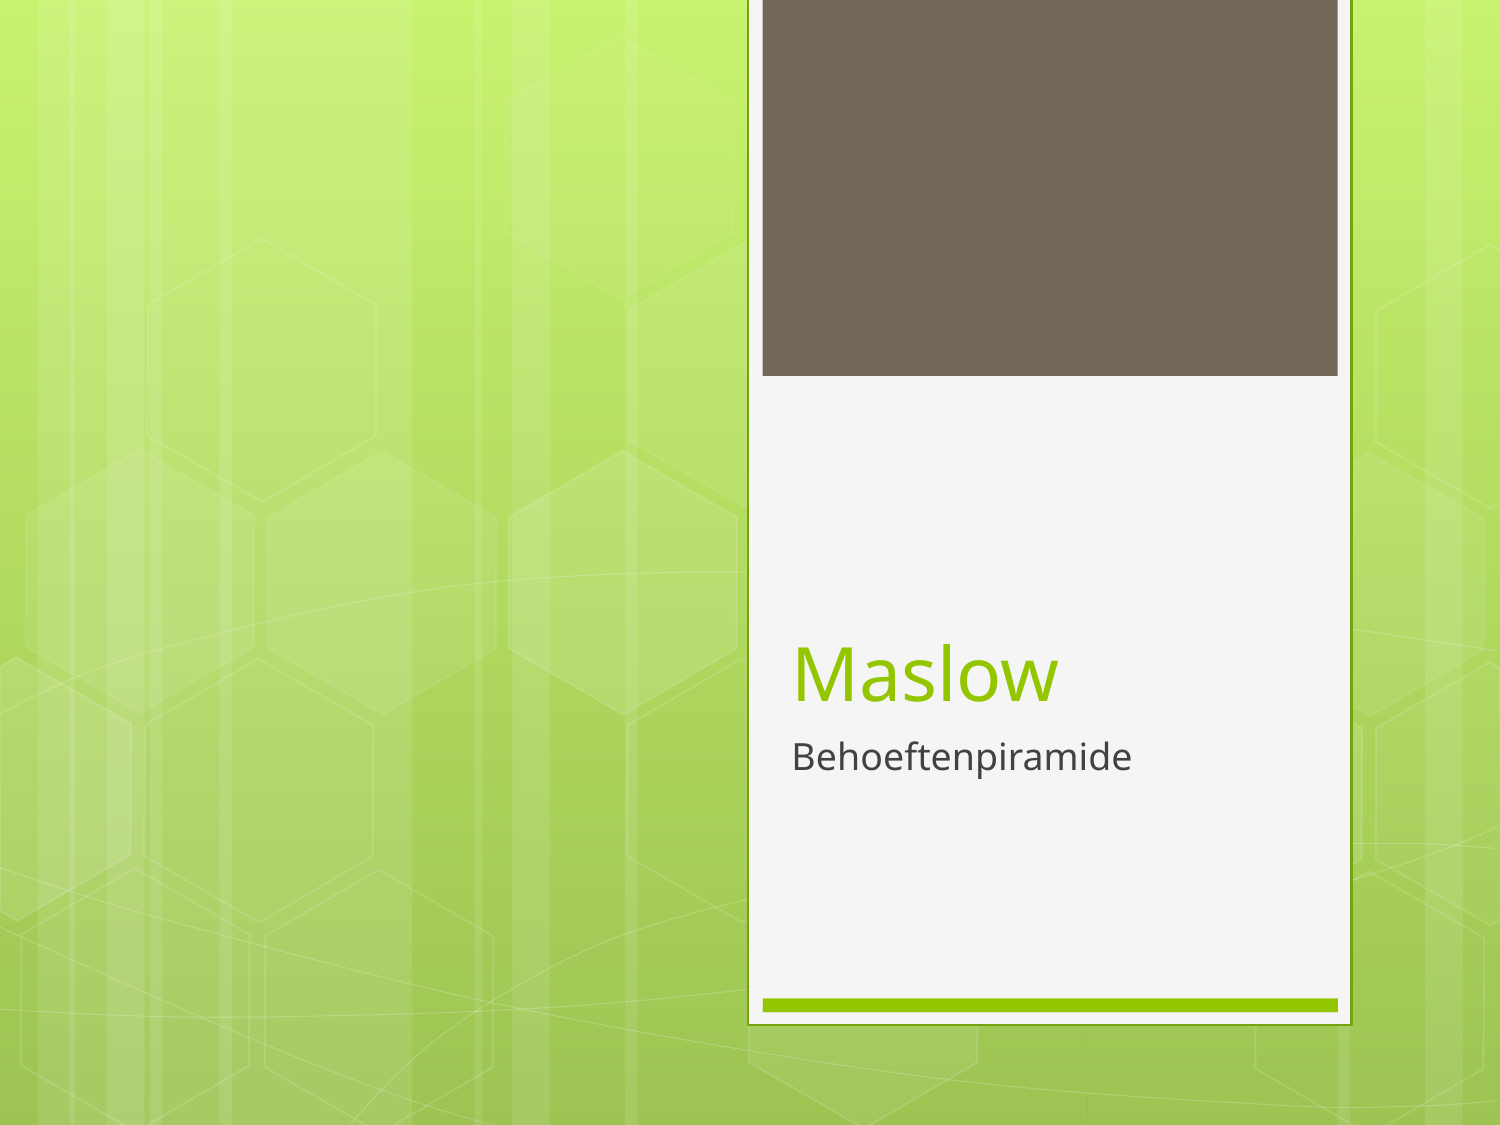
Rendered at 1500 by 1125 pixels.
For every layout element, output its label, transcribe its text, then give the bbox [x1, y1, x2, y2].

subtitle Behoeftenpiramide [776, 725, 1320, 933]
title Maslow [776, 444, 1320, 724]
